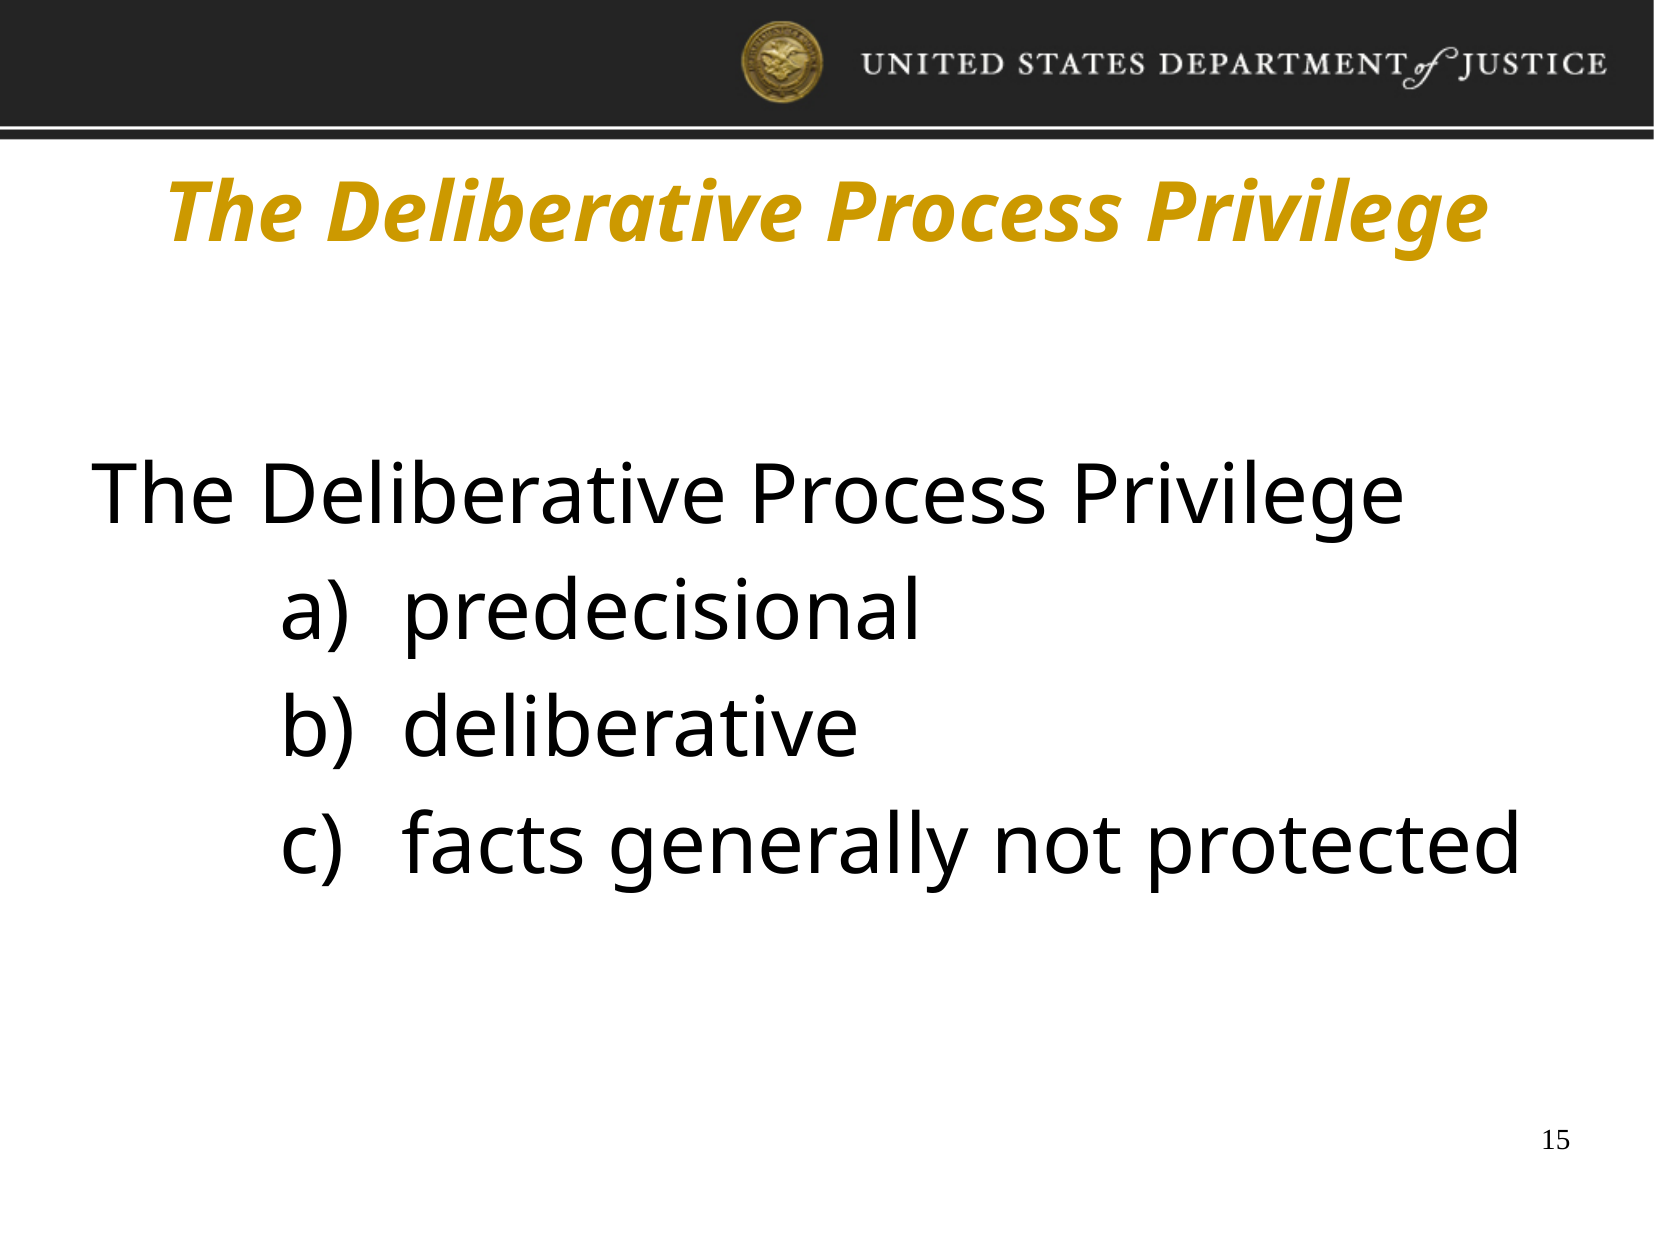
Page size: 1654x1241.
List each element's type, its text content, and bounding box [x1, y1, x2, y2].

text_box The Deliberative Process Privilege [33, 157, 1621, 269]
slide_number 15 [1185, 1122, 1571, 1208]
picture [0, 0, 1654, 1236]
text_box The Deliberative Process Privilege predecisional deliberative facts generally not protected [75, 330, 1579, 899]
